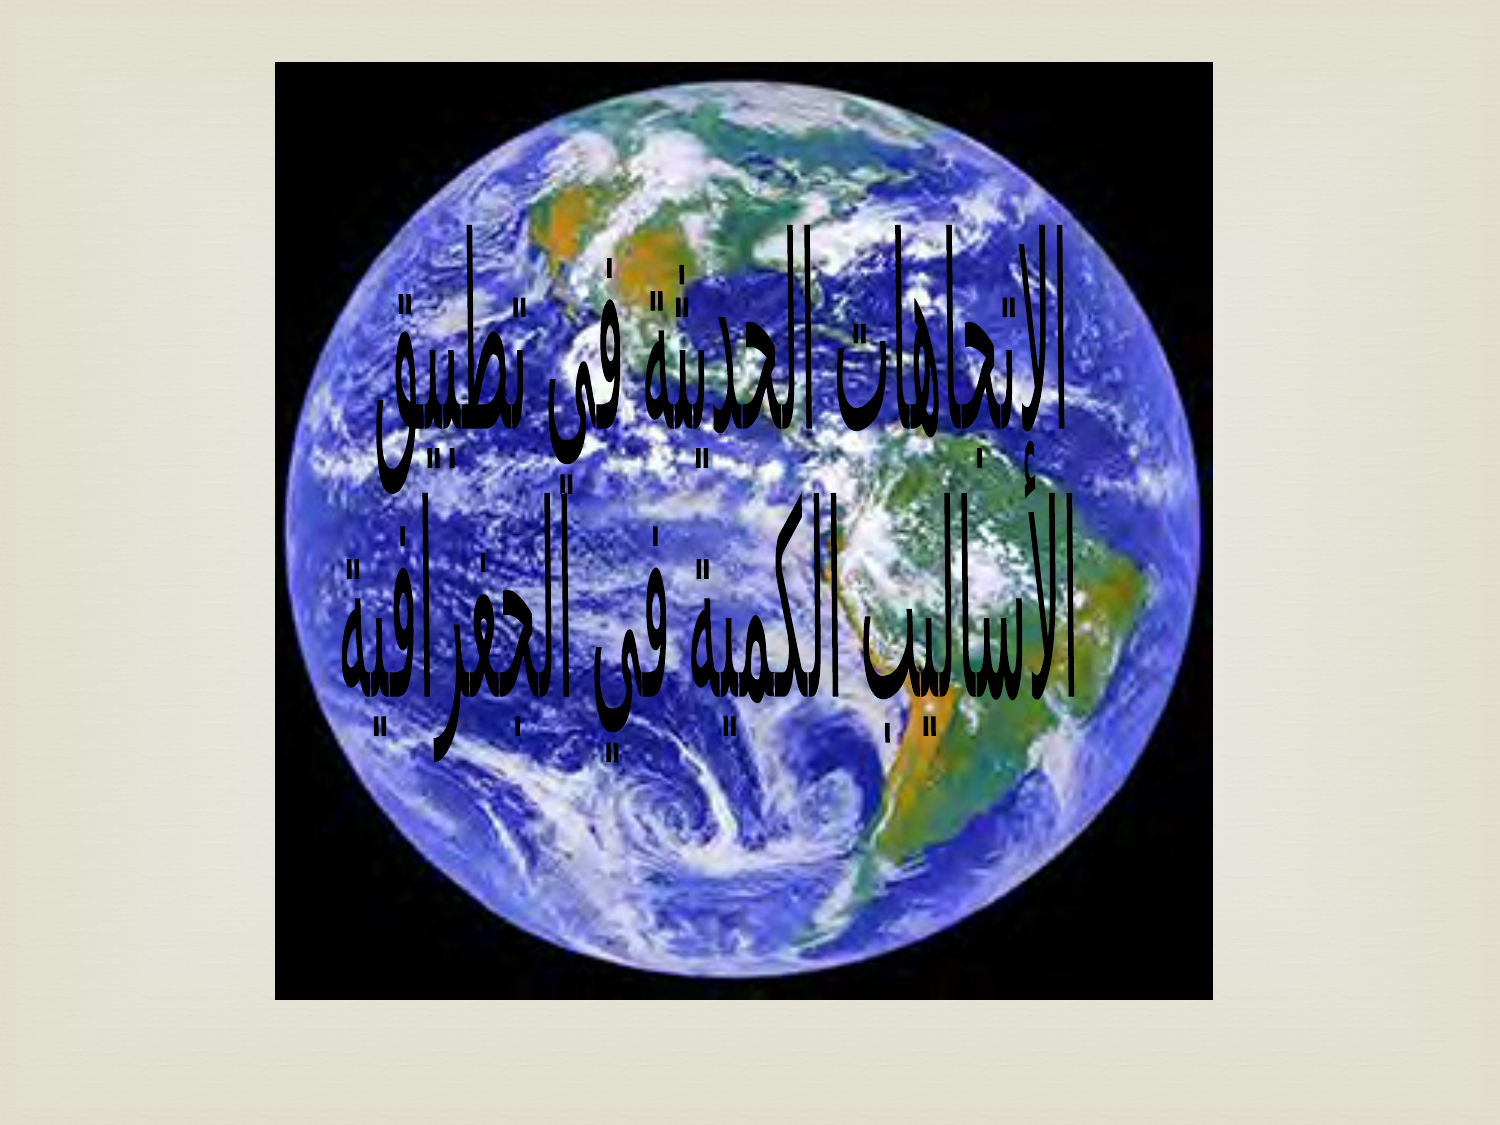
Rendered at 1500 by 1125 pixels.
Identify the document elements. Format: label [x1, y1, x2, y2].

picture [274, 61, 1213, 1001]
